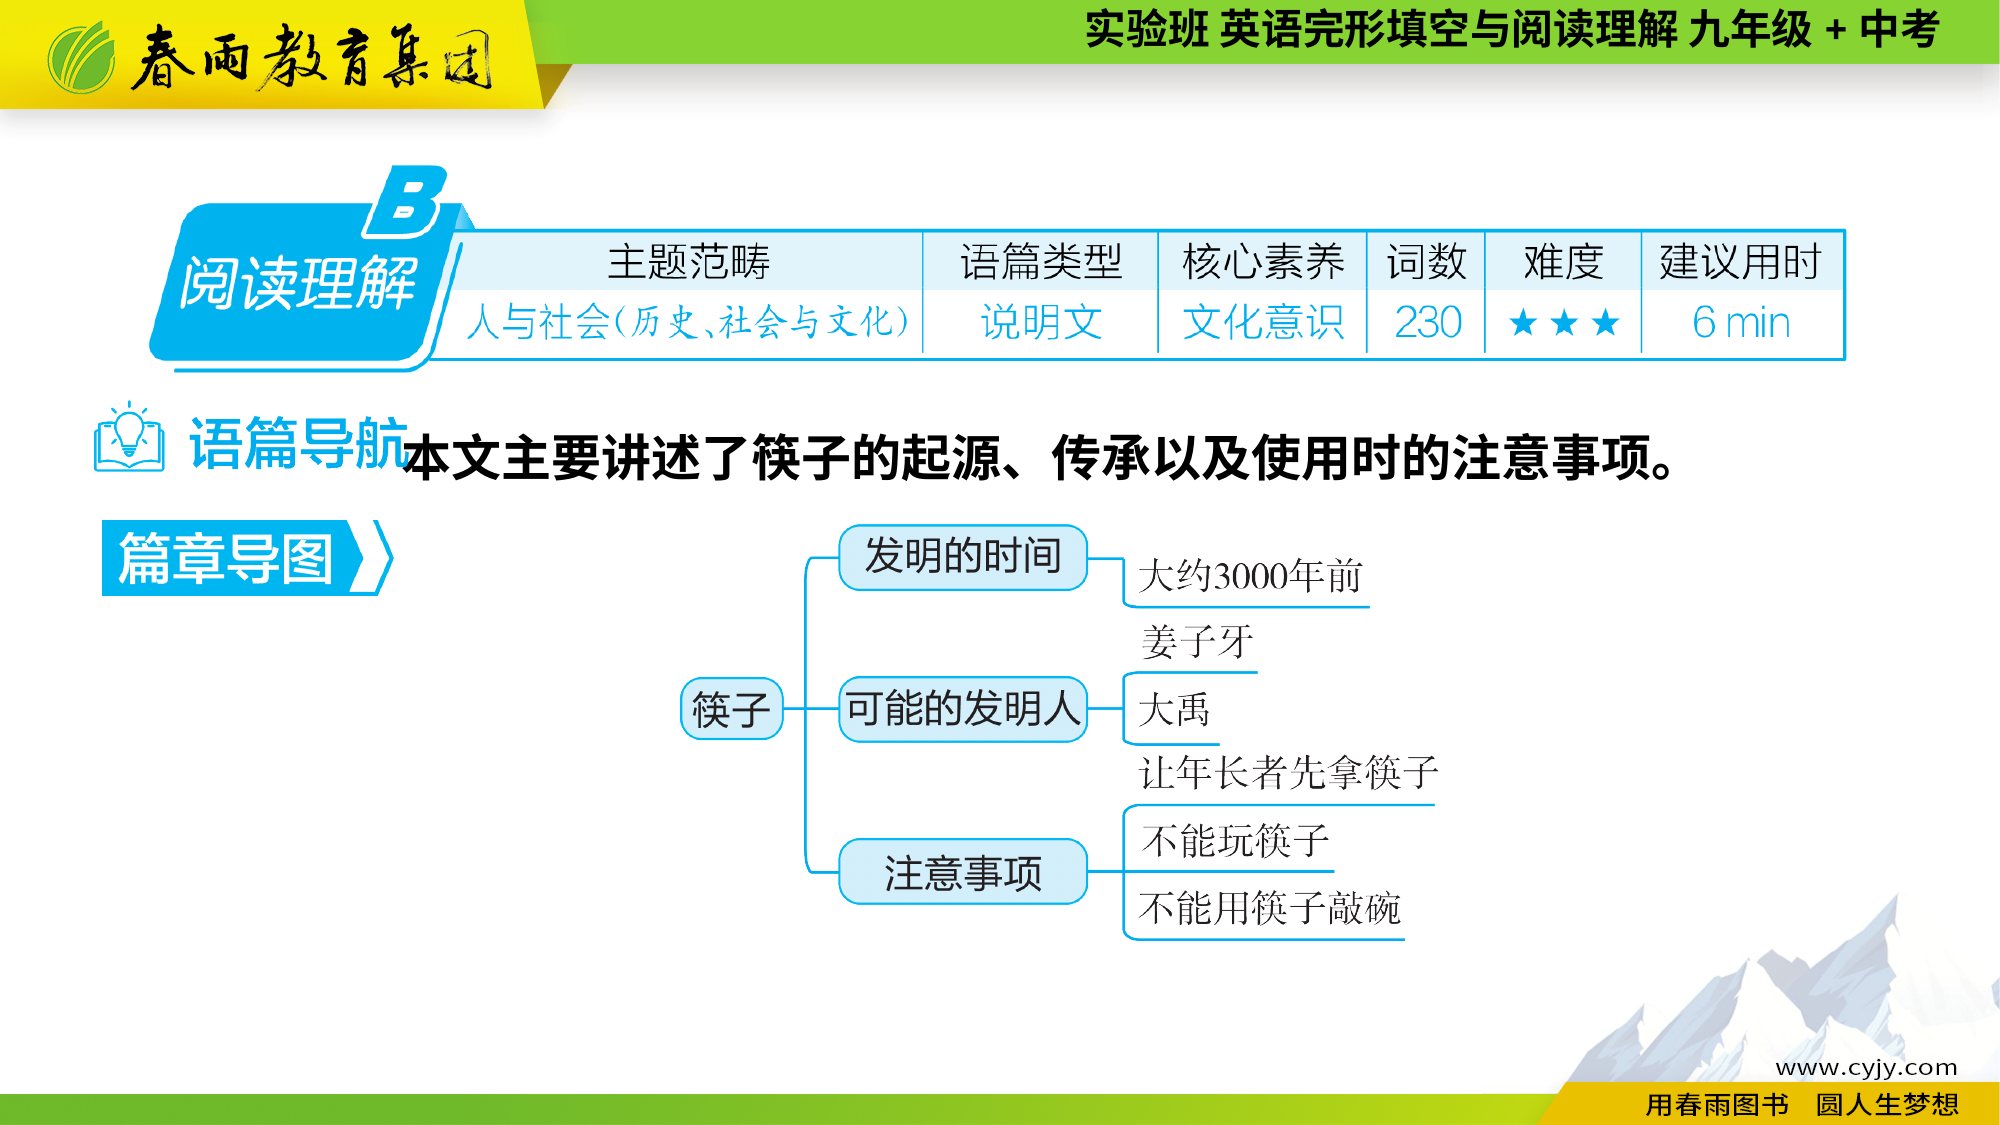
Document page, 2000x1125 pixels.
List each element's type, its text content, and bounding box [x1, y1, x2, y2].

list 本文主要讲述了筷子的起源、传承以及使用时的注意事项。 [59, 388, 138, 484]
picture [0, 0, 2000, 1125]
list 本文主要讲述了筷子的起源、传承以及使用时的注意事项。 [410, 388, 1944, 484]
